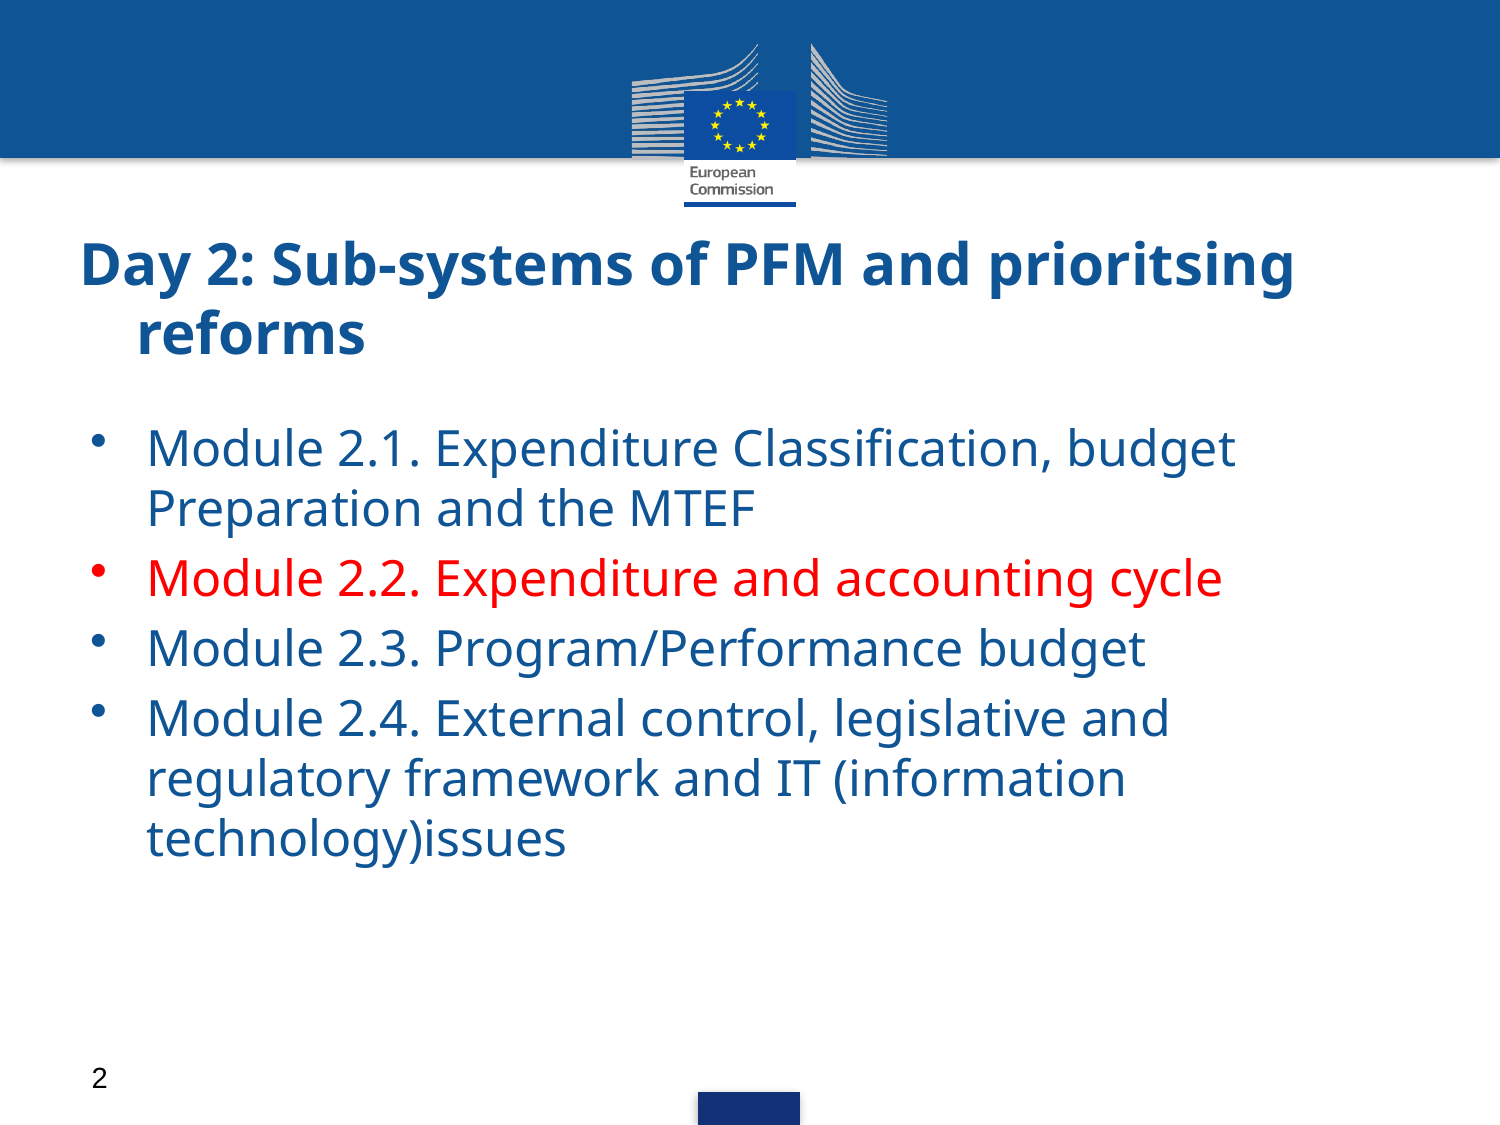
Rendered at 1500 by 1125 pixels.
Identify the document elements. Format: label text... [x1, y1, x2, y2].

list Module 2.1. Expenditure Classification, budget Preparation and the MTEF Module 2.2. Expenditure and accounting cycle Module 2.3. Program/Performance budget Module 2.4. External control, legislative and regulatory framework and IT (information technology)issues [75, 408, 1425, 988]
text_box 2 [76, 1023, 552, 1102]
title Day 2: Sub-systems of PFM and prioritsing reforms [64, 219, 1459, 374]
